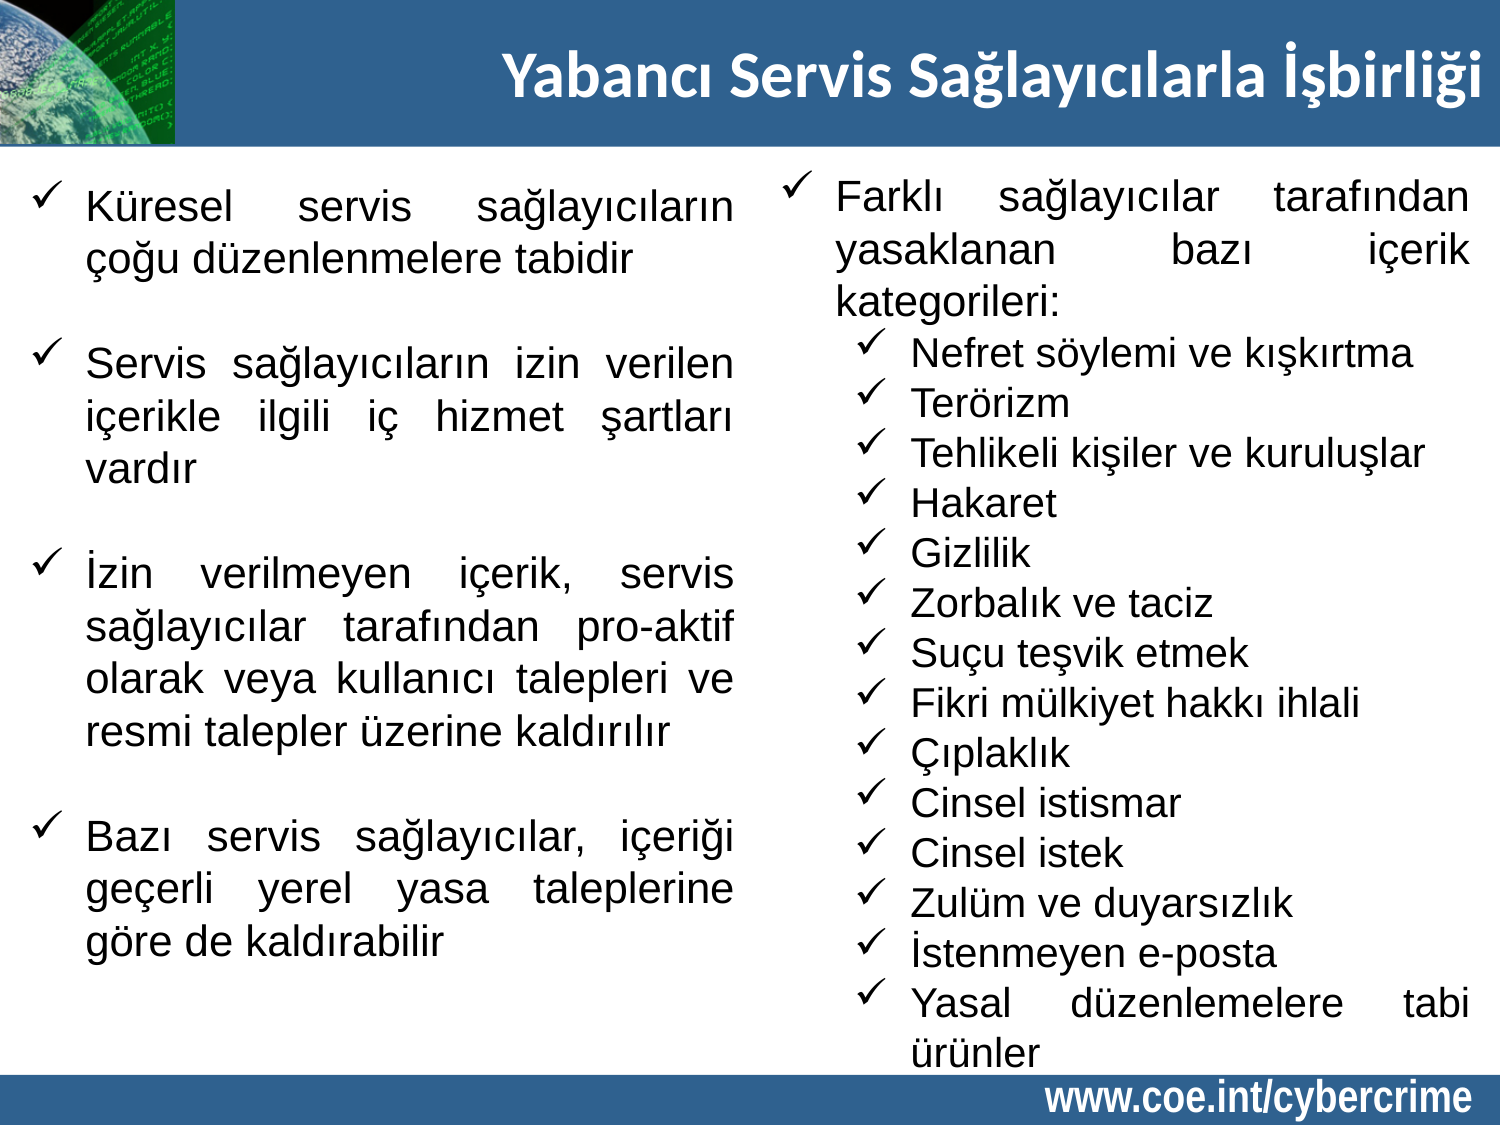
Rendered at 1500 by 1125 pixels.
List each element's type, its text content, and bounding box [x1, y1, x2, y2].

text_box Küresel servis sağlayıcıların çoğu düzenlenmelere tabidir Servis sağlayıcıların izin verilen içerikle ilgili iç hizmet şartları vardır İzin verilmeyen içerik, servis sağlayıcılar tarafından pro-aktif olarak veya kullanıcı talepleri ve resmi talepler üzerine kaldırılır Bazı servis sağlayıcılar, içeriği geçerli yerel yasa taleplerine göre de kaldırabilir [14, 170, 750, 973]
text_box Farklı sağlayıcılar tarafından yasaklanan bazı içerik kategorileri: Nefret söylemi ve kışkırtma Terörizm Tehlikeli kişiler ve kuruluşlar Hakaret Gizlilik Zorbalık ve taciz Suçu teşvik etmek Fikri mülkiyet hakkı ihlali Çıplaklık Cinsel istismar Cinsel istek Zulüm ve duyarsızlık İstenmeyen e-posta Yasal düzenlemelere tabi ürünler [764, 160, 1486, 1084]
text_box [0, 1073, 1030, 1125]
text_box www.coe.int/cybercrime [1030, 1059, 1500, 1125]
text_box Yabancı Servis Sağlayıcılarla İşbirliği [177, 0, 1500, 149]
picture [0, 0, 175, 144]
